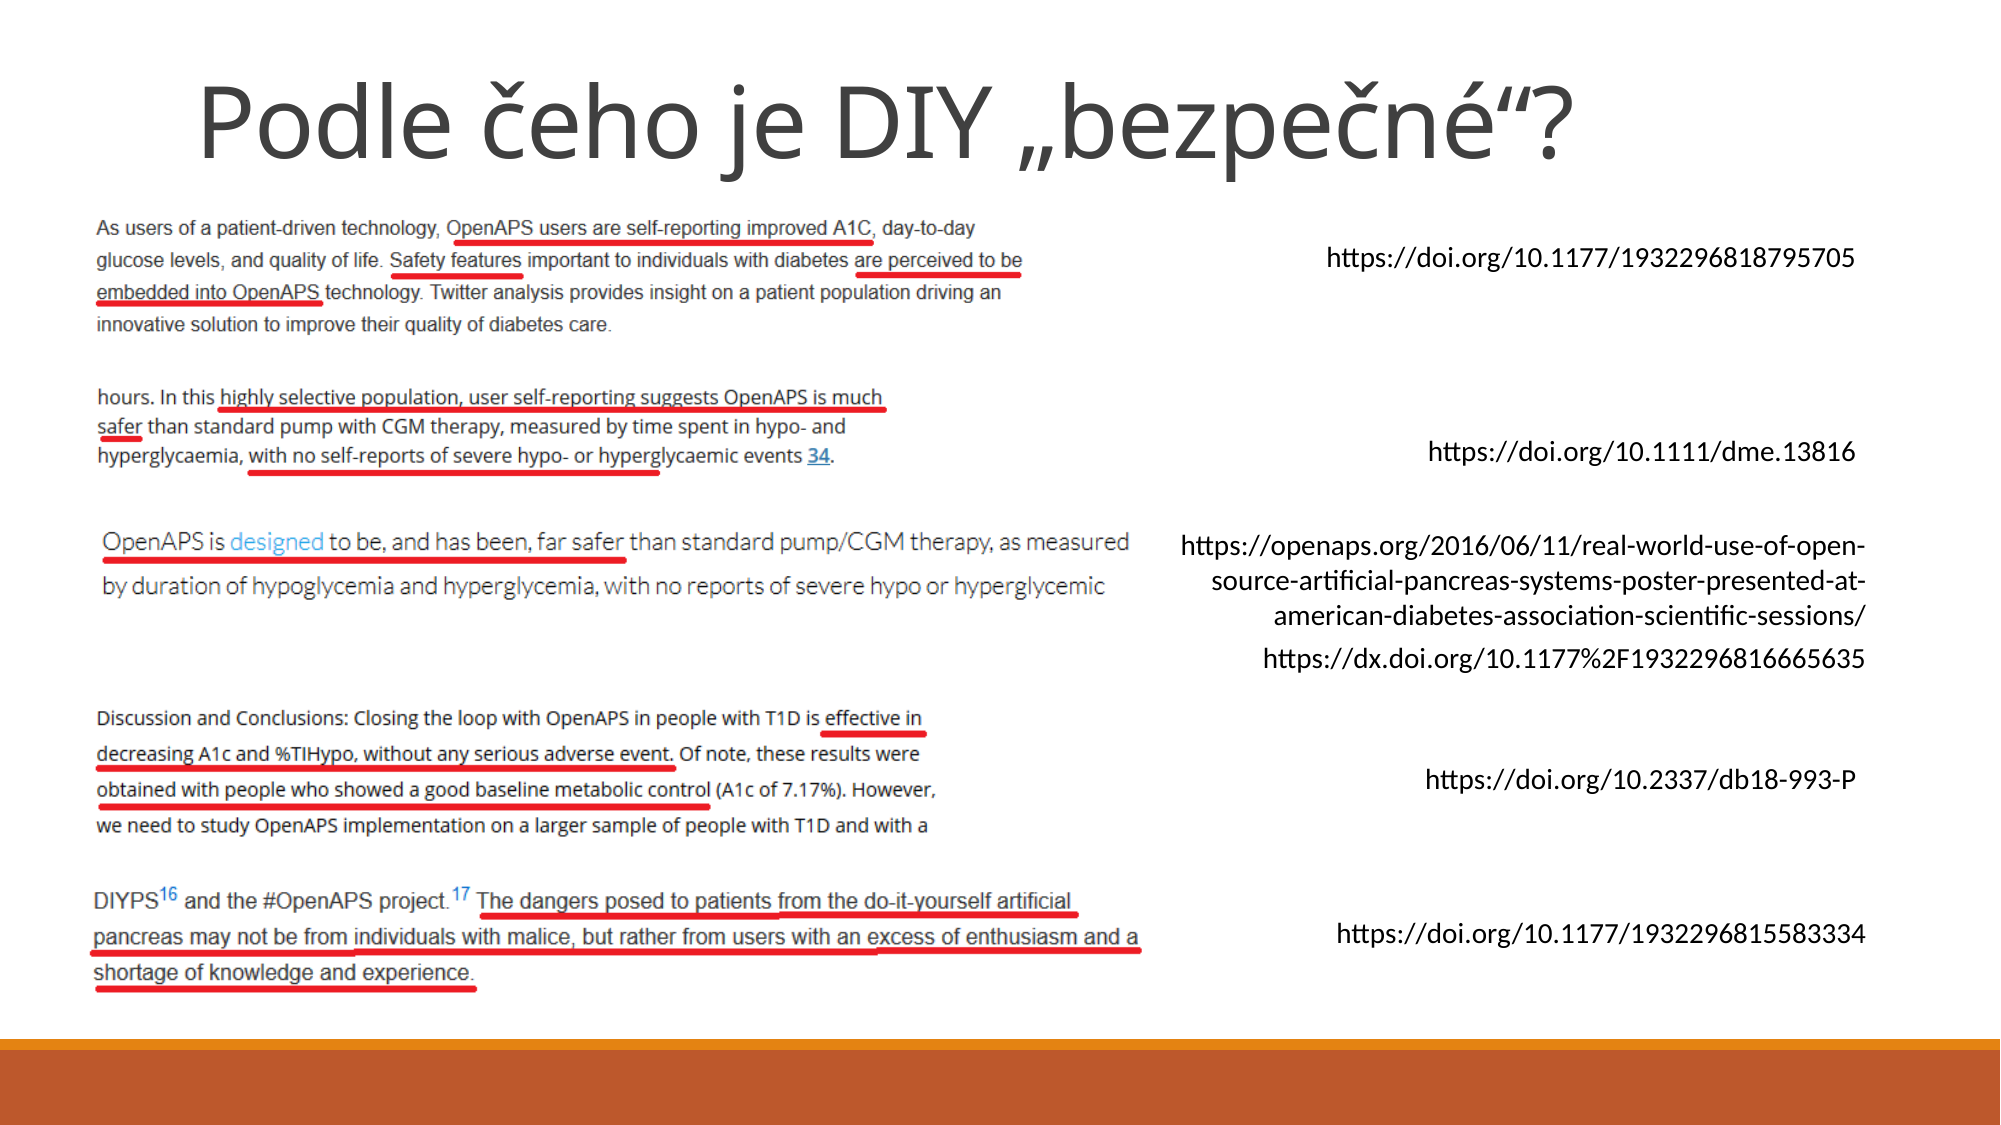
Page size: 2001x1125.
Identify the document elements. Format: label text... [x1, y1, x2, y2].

picture [85, 523, 1147, 615]
text_box https://doi.org/10.2337/db18-993-P [1350, 753, 1872, 803]
text_box https://openaps.org/2016/06/11/real-world-use-of-open-source-artificial-pancreas-systems-poster-presented-at-american-diabetes-association-scientific-sessions/ [1156, 519, 1882, 639]
picture [85, 706, 949, 846]
picture [91, 385, 900, 482]
text_box https://doi.org/10.1111/dme.13816 [1156, 424, 1871, 475]
text_box https://doi.org/10.1177/1932296815583334 [1276, 906, 1882, 957]
text_box https://dx.doi.org/10.1177%2F1932296816665635 [1166, 631, 1881, 682]
title Podle čeho je DIY „bezpečné“? [180, 40, 1830, 187]
text_box https://doi.org/10.1177/1932296818795705 [1156, 230, 1871, 281]
picture [86, 879, 1158, 1006]
text_box [1042, 229, 1907, 330]
picture [85, 213, 1036, 345]
